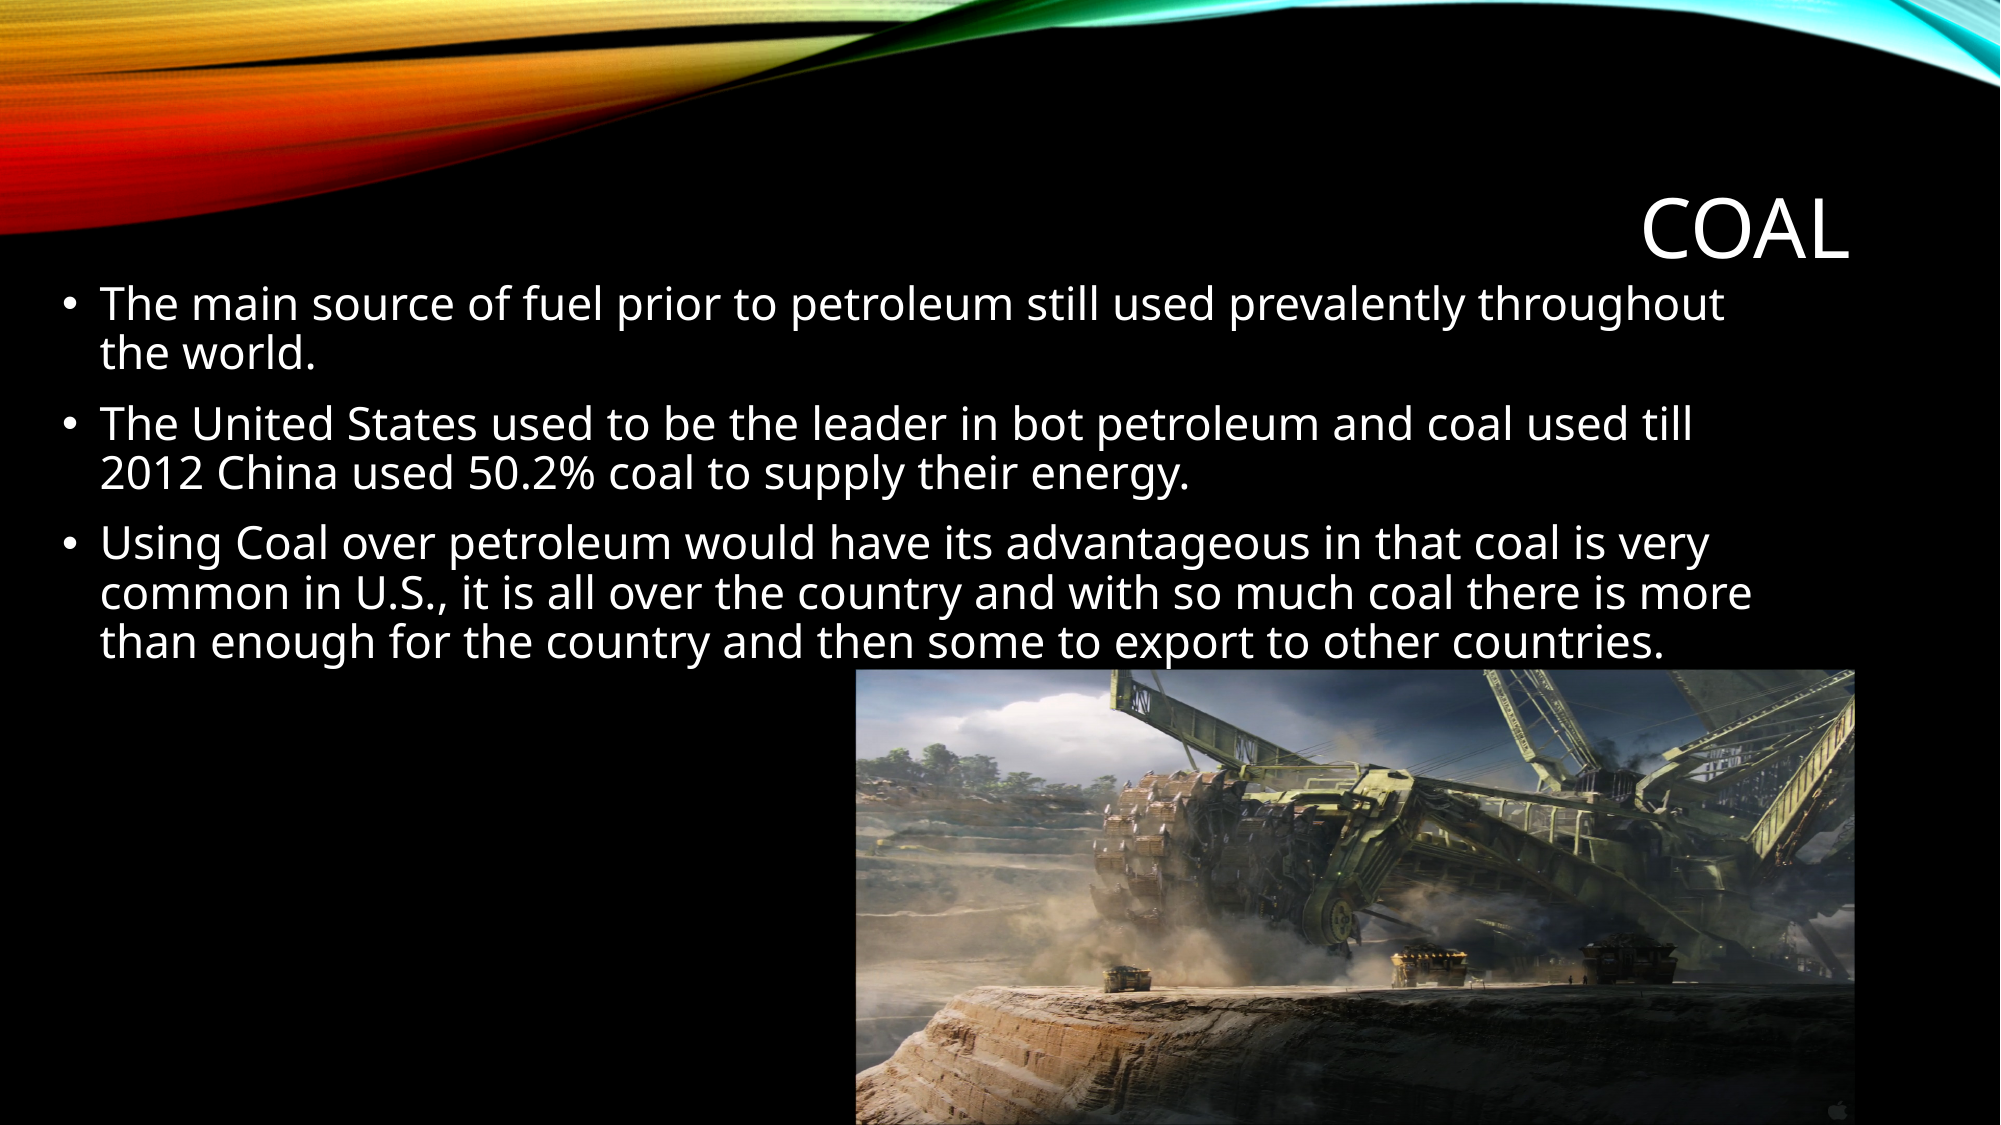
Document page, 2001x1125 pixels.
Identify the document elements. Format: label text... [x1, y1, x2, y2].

list The main source of fuel prior to petroleum still used prevalently throughout the world. The United States used to be the leader in bot petroleum and coal used till 2012 China used 50.2% coal to supply their energy. Using Coal over petroleum would have its advantageous in that coal is very common in U.S., it is all over the country and with so much coal there is more than enough for the country and then some to export to other countries. [47, 273, 1822, 934]
picture [855, 669, 1855, 1125]
picture [0, 0, 2000, 237]
title Coal [474, 125, 1888, 338]
